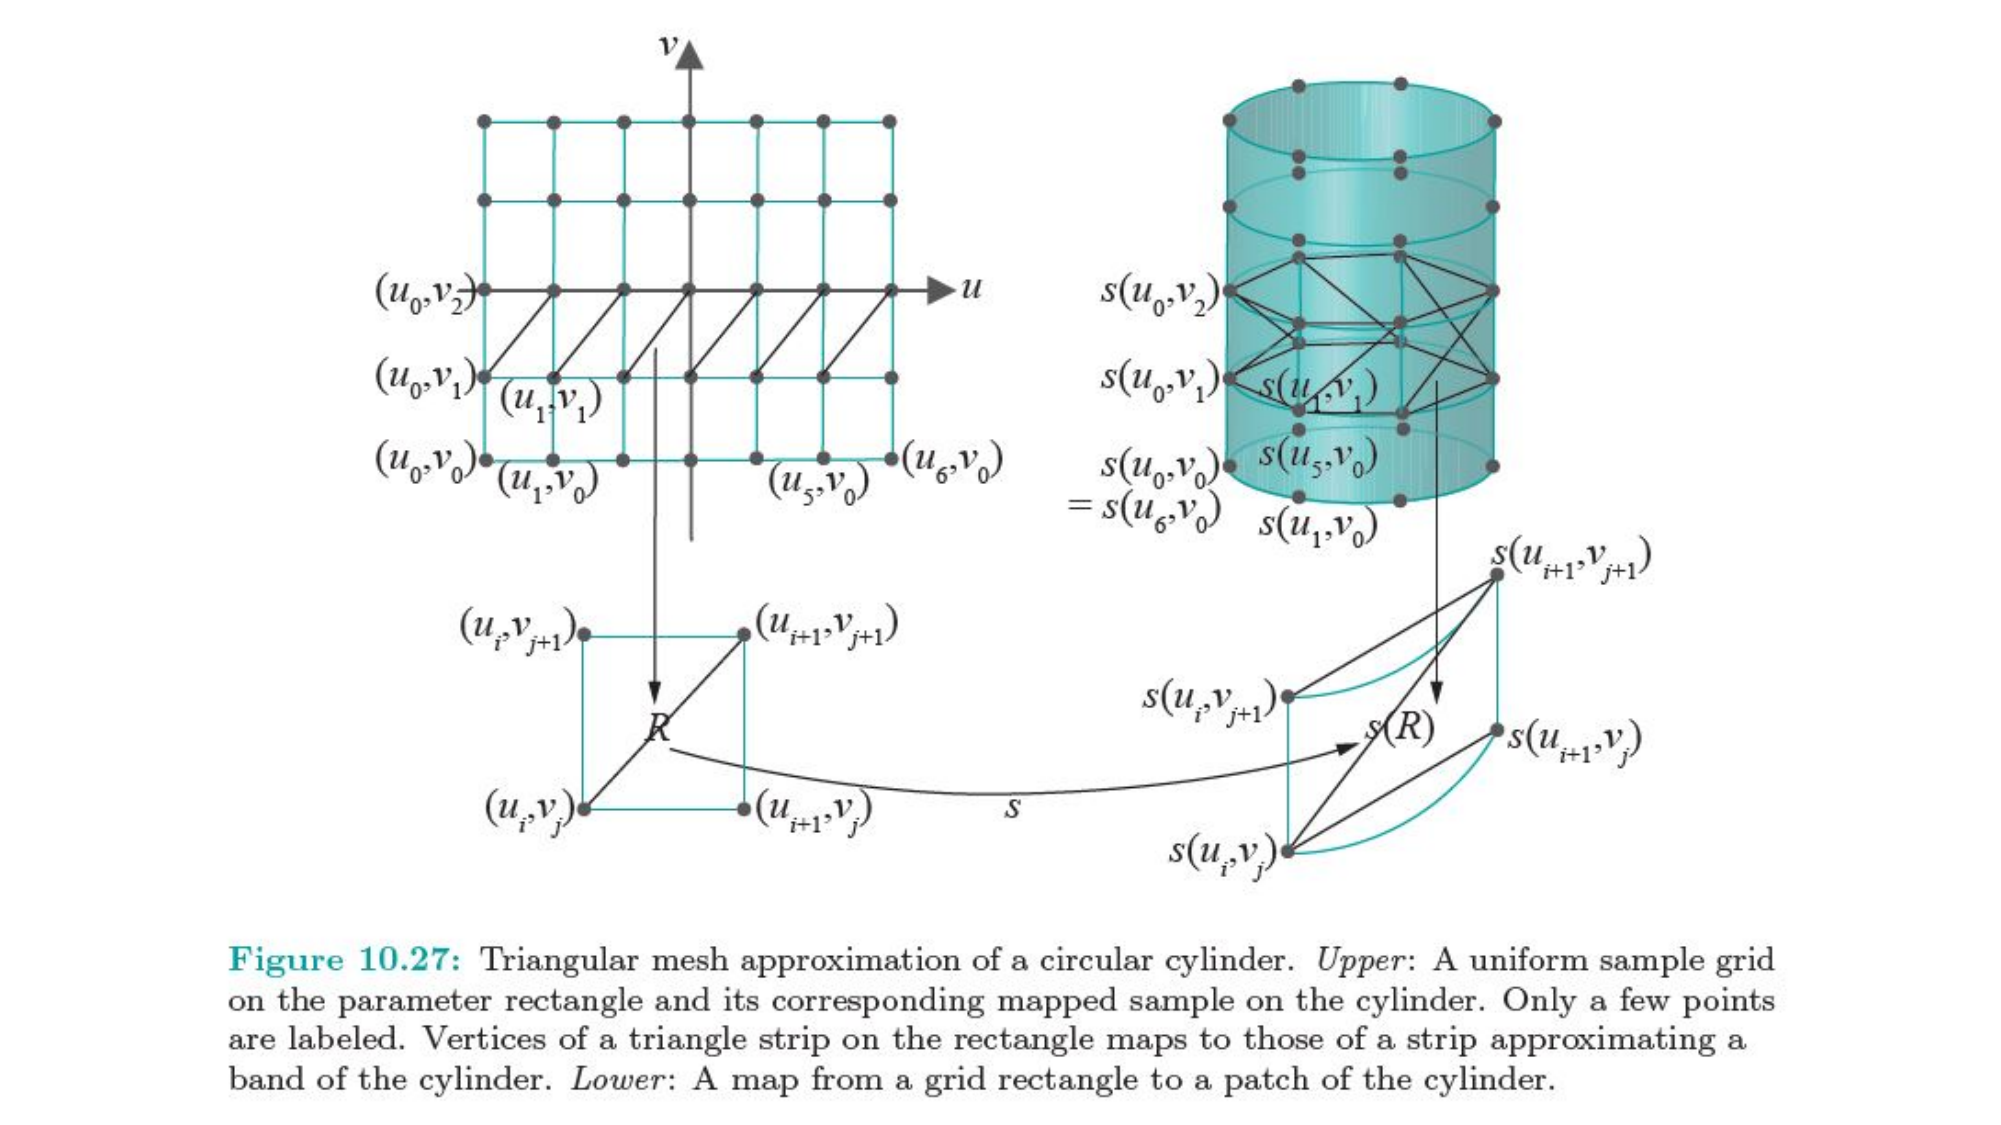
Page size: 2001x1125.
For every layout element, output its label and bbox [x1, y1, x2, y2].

picture [200, 0, 1800, 1125]
